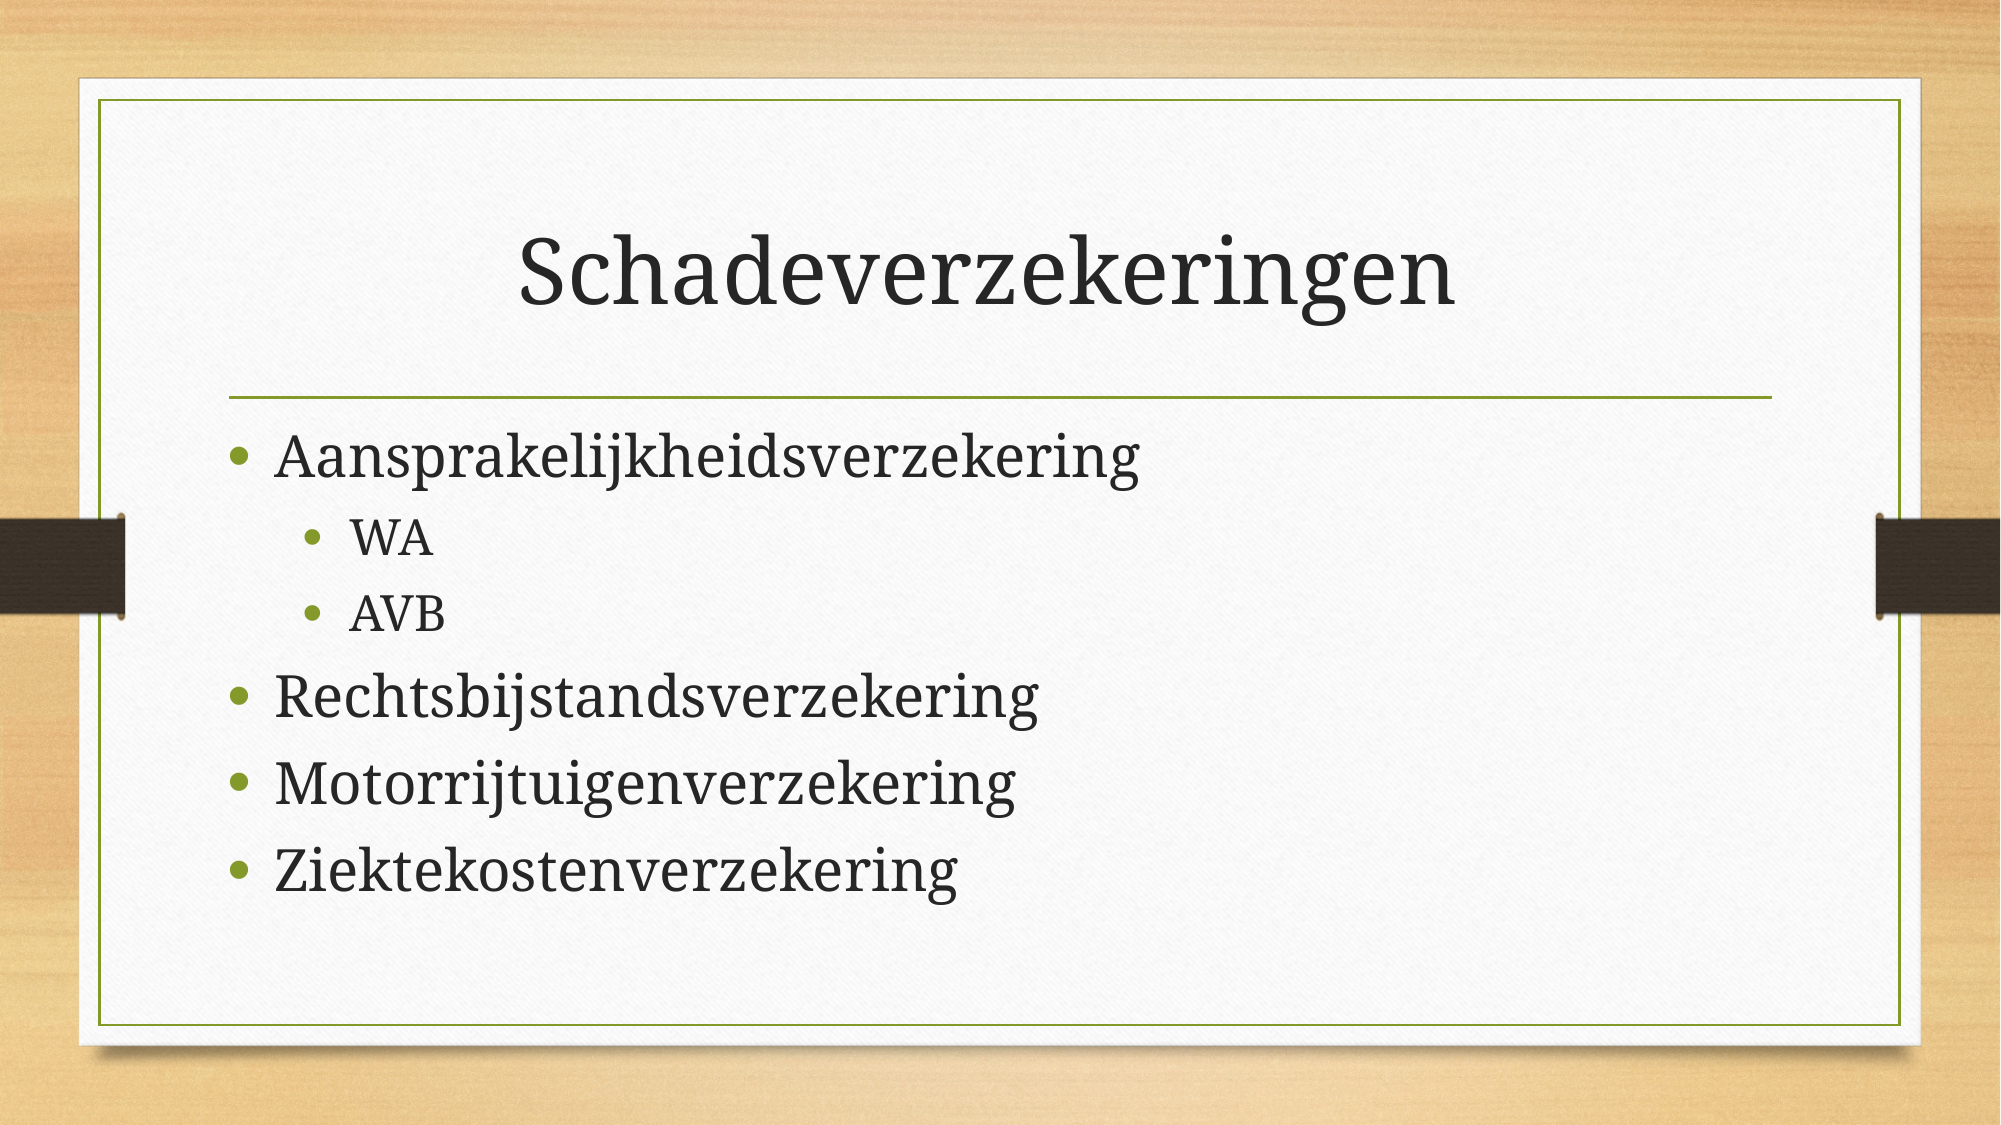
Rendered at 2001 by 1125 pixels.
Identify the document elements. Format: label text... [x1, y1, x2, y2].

title Schadeverzekeringen [212, 161, 1788, 375]
list Aansprakelijkheidsverzekering WA AVB Rechtsbijstandsverzekering Motorrijtuigenverzekering Ziektekostenverzekering [212, 419, 1788, 964]
picture [0, 0, 2001, 1125]
